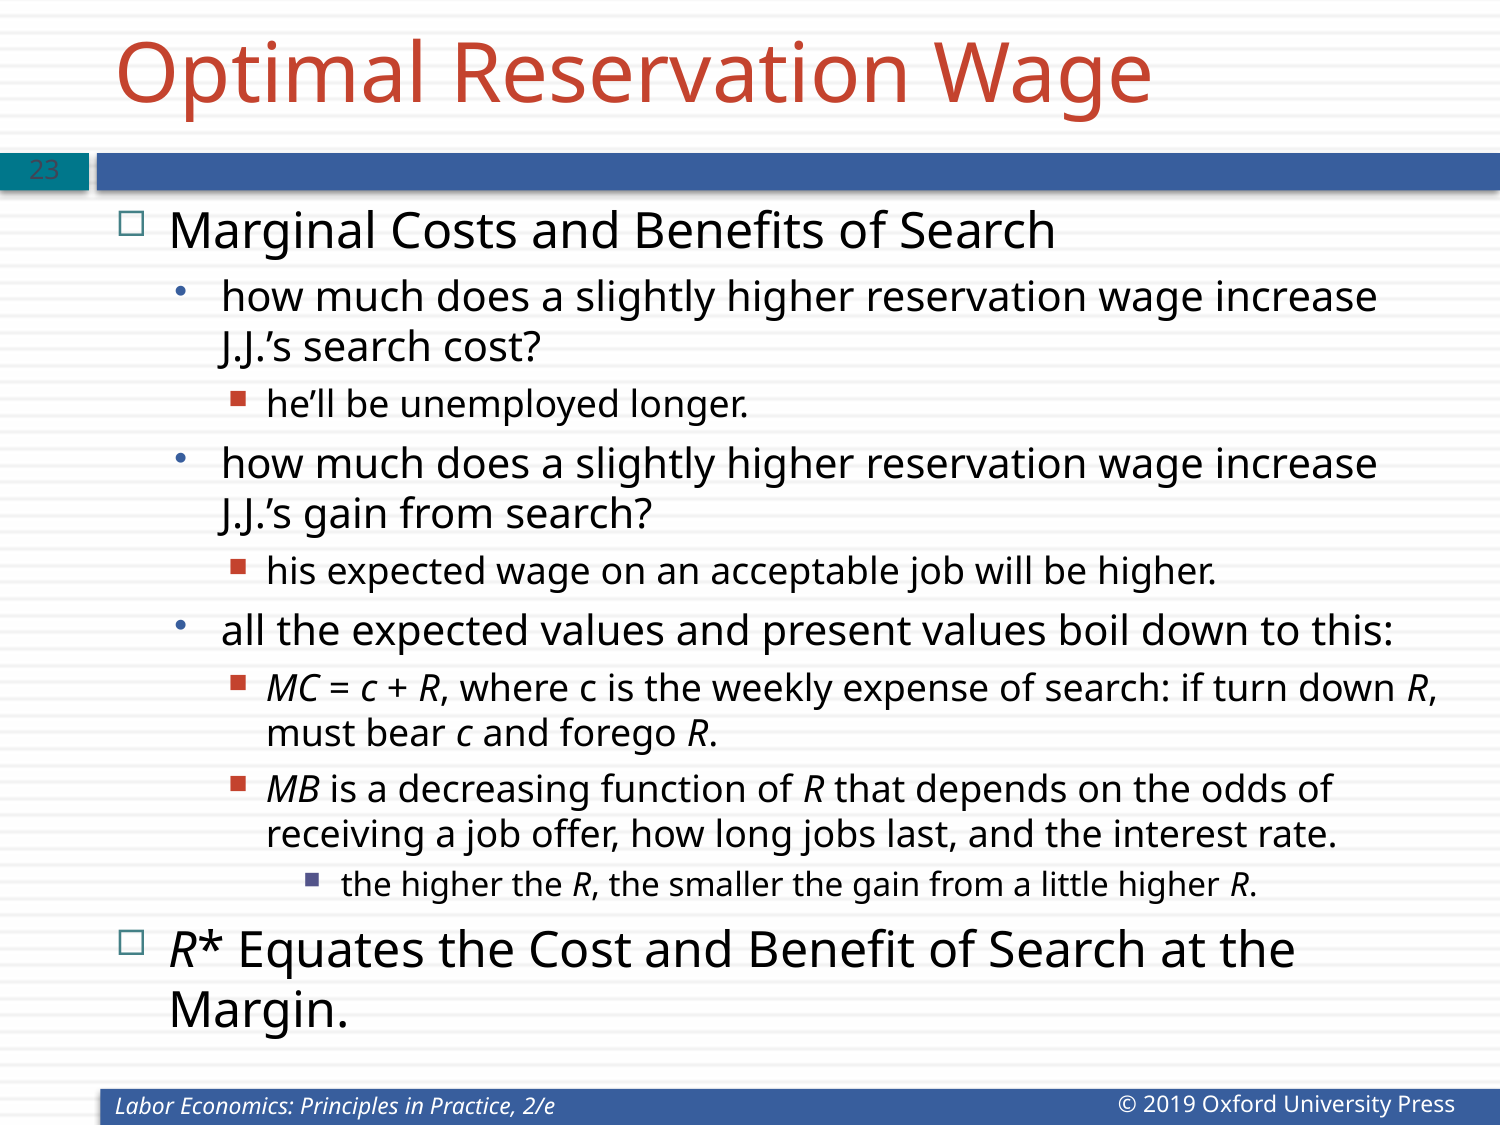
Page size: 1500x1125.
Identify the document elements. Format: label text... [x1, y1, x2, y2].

footer © 2019 Oxford University Press [825, 1090, 1471, 1125]
list Marginal Costs and Benefits of Search how much does a slightly higher reservation wage increase J.J.’s search cost? he’ll be unemployed longer. how much does a slightly higher reservation wage increase J.J.’s gain from search? his expected wage on an acceptable job will be higher. all the expected values and present values boil down to this: MC = c + R, where c is the weekly expense of search: if turn down R, must bear c and forego R. MB is a decreasing function of R that depends on the odds of receiving a job offer, how long jobs last, and the interest rate. the higher the R, the smaller the gain from a little higher R. R* Equates the Cost and Benefit of Search at the Margin. [101, 190, 1473, 1084]
slide_number Labor Economics: Principles in Practice, 2/e [99, 1090, 745, 1125]
slide_number 22 [0, 153, 89, 191]
title Optimal Reservation Wage [99, 1, 1472, 136]
